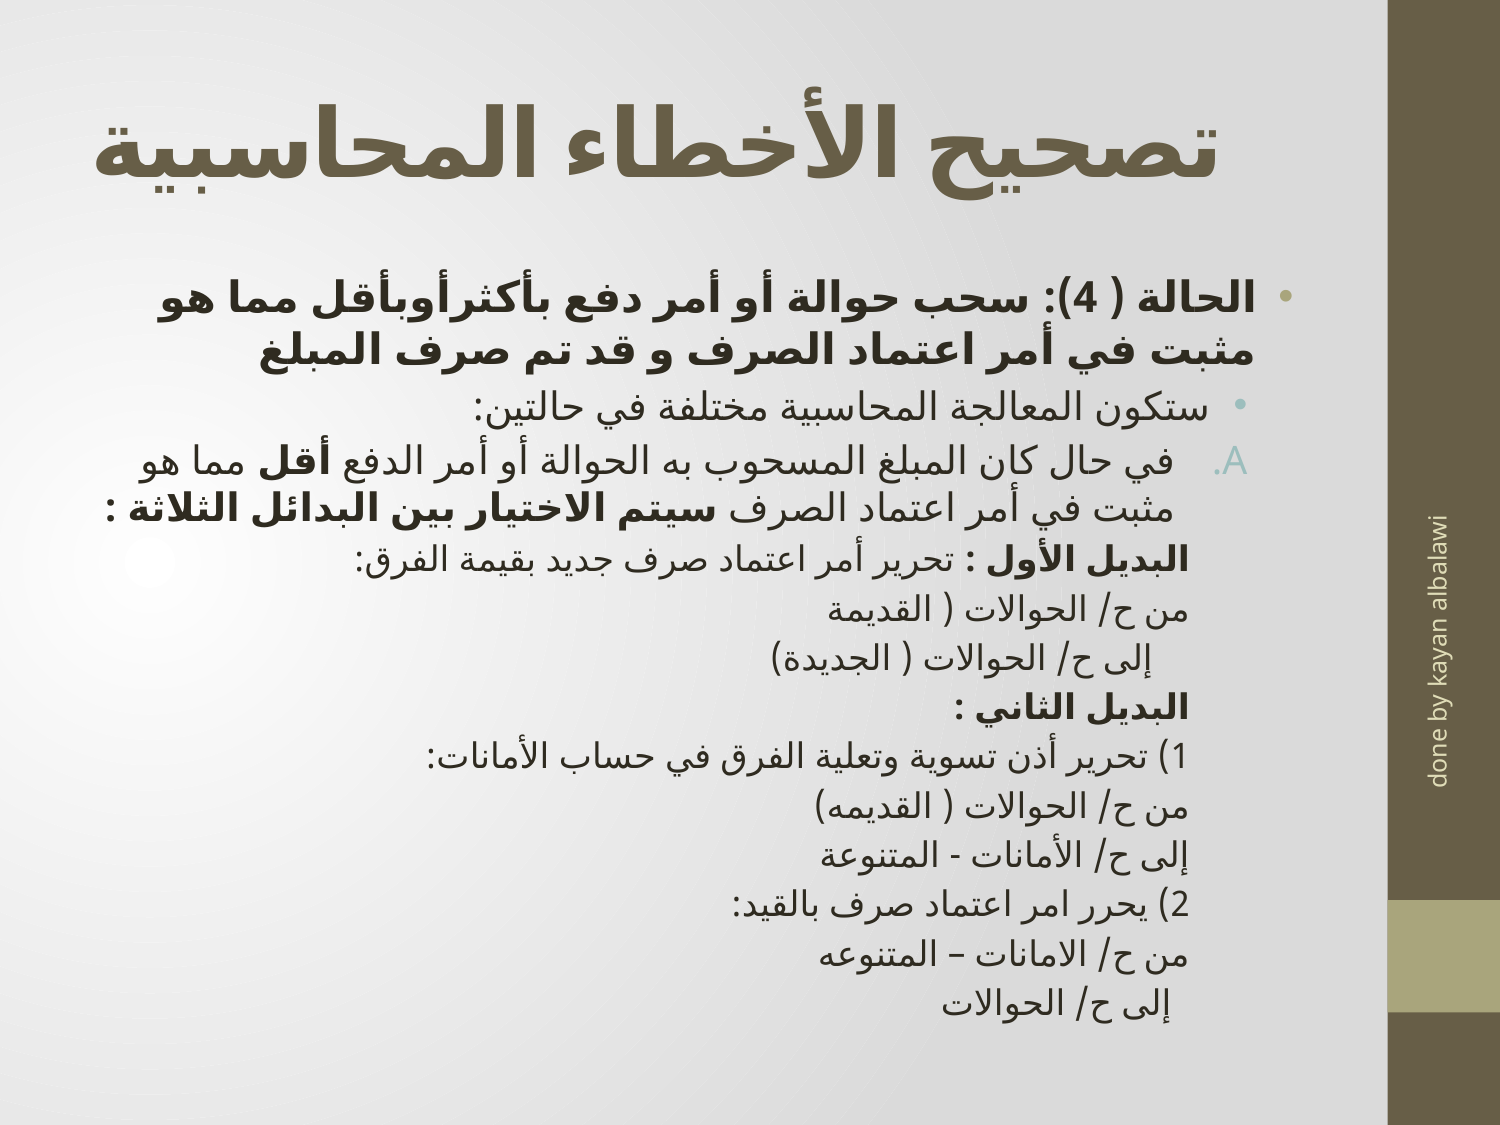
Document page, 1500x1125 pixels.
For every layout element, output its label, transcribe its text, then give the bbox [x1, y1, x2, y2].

footer done by kayan albalawi [1408, 500, 1469, 889]
title تصحيح الأخطاء المحاسبية [75, 45, 1325, 233]
list الحالة ( 4): سحب حوالة أو أمر دفع بأكثرأوبأقل مما هو مثبت في أمر اعتماد الصرف و قد تم صرف المبلغ ستكون المعالجة المحاسبية مختلفة في حالتين: في حال كان المبلغ المسحوب به الحوالة أو أمر الدفع أقل مما هو مثبت في أمر اعتماد الصرف سيتم الاختيار بين البدائل الثلاثة : البديل الأول : تحرير أمر اعتماد صرف جديد بقيمة الفرق: من ح/ الحوالات ( القديمة إلى ح/ الحوالات ( الجديدة) البديل الثاني : 1) تحرير أذن تسوية وتعلية الفرق في حساب الأمانات: من ح/ الحوالات ( القديمه) إلى ح/ الأمانات - المتنوعة 2) يحرر امر اعتماد صرف بالقيد: من ح/ الامانات – المتنوعه إلى ح/ الحوالات [75, 262, 1325, 1050]
